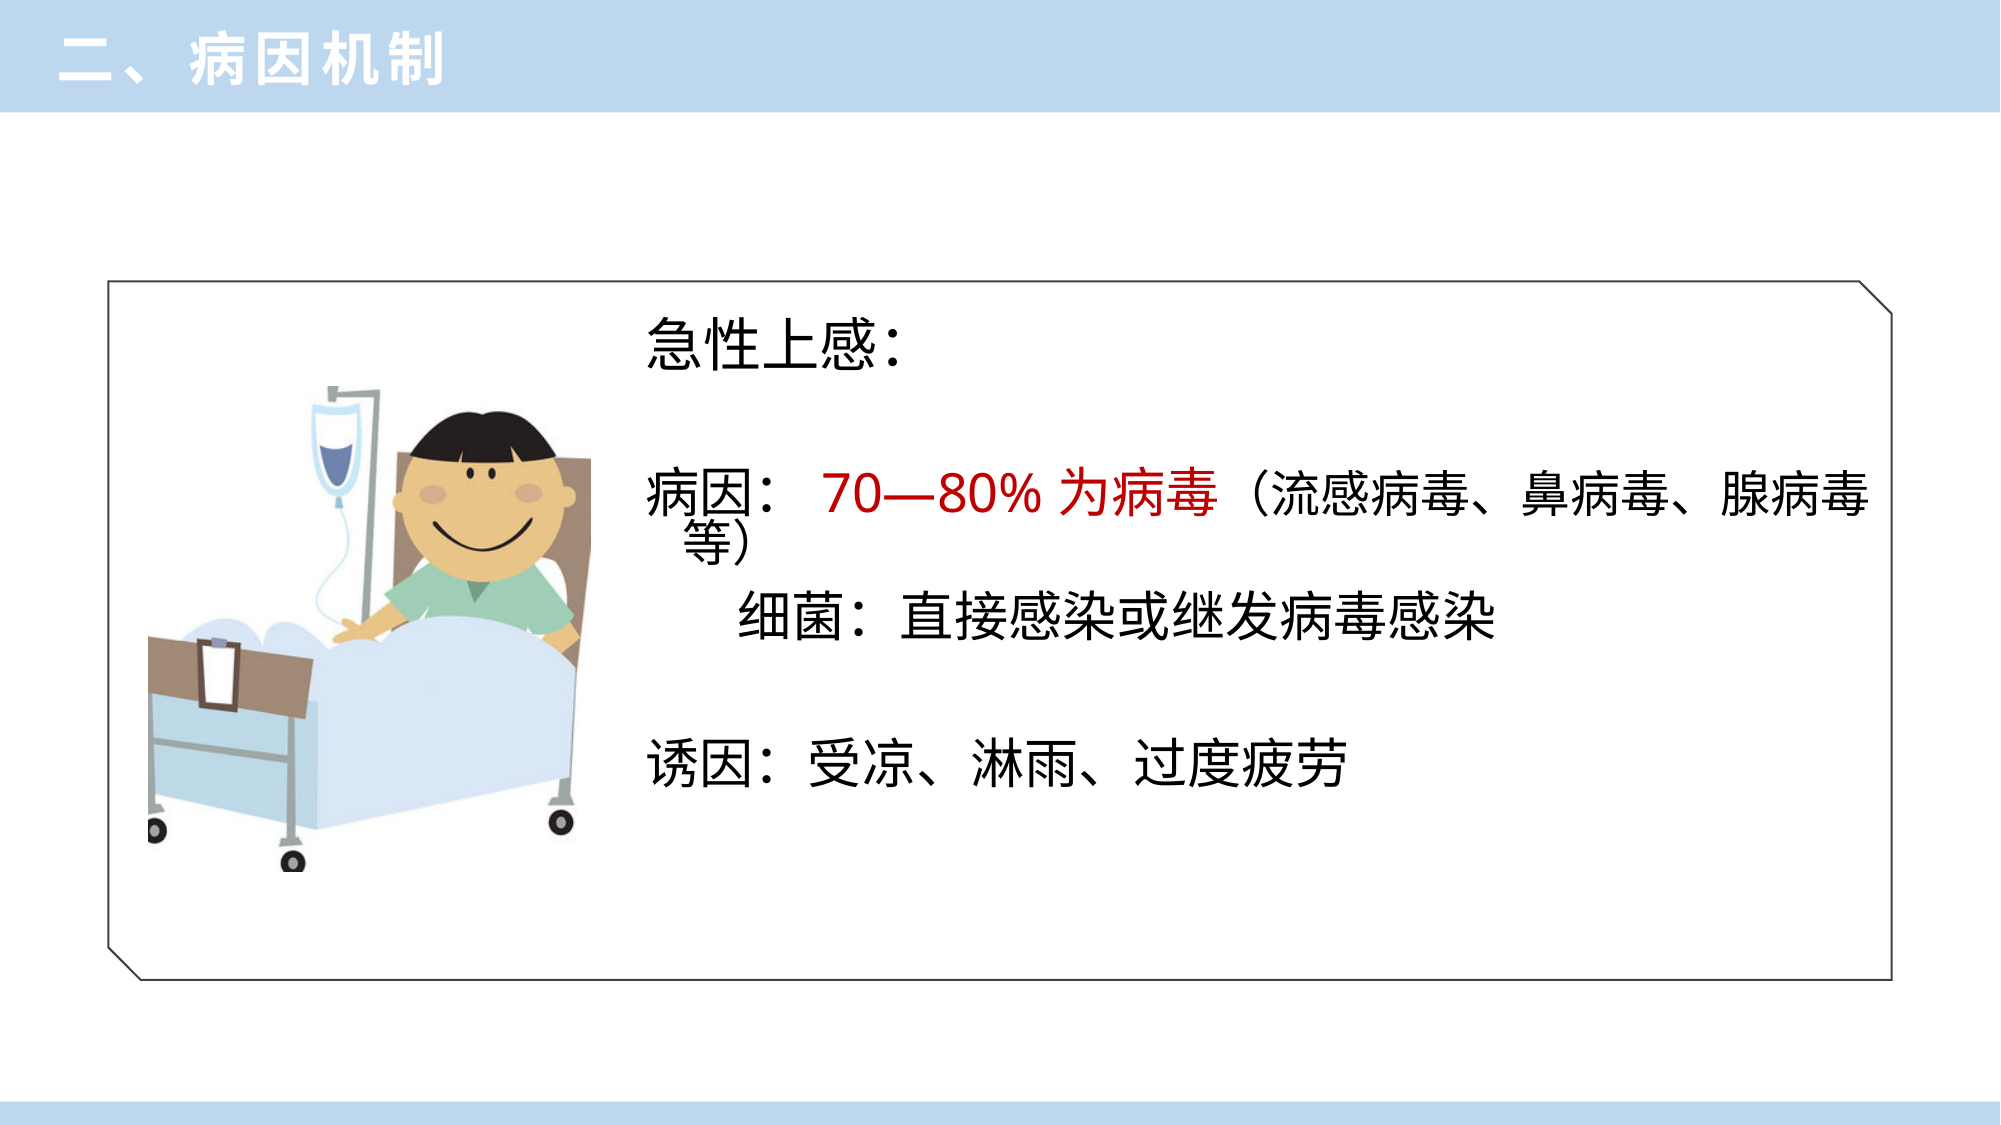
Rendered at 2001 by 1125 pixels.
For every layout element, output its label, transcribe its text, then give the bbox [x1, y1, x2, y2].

text_box [107, 280, 1893, 981]
text_box 急性上感： 病因：70—80%为病毒（流感病毒、鼻病毒、腺病毒等） 细菌：直接感染或继发病毒感染 诱因：受凉、淋雨、过度疲劳 [630, 314, 1932, 948]
picture [148, 386, 591, 872]
text_box 二、病因机制 [44, 16, 458, 98]
